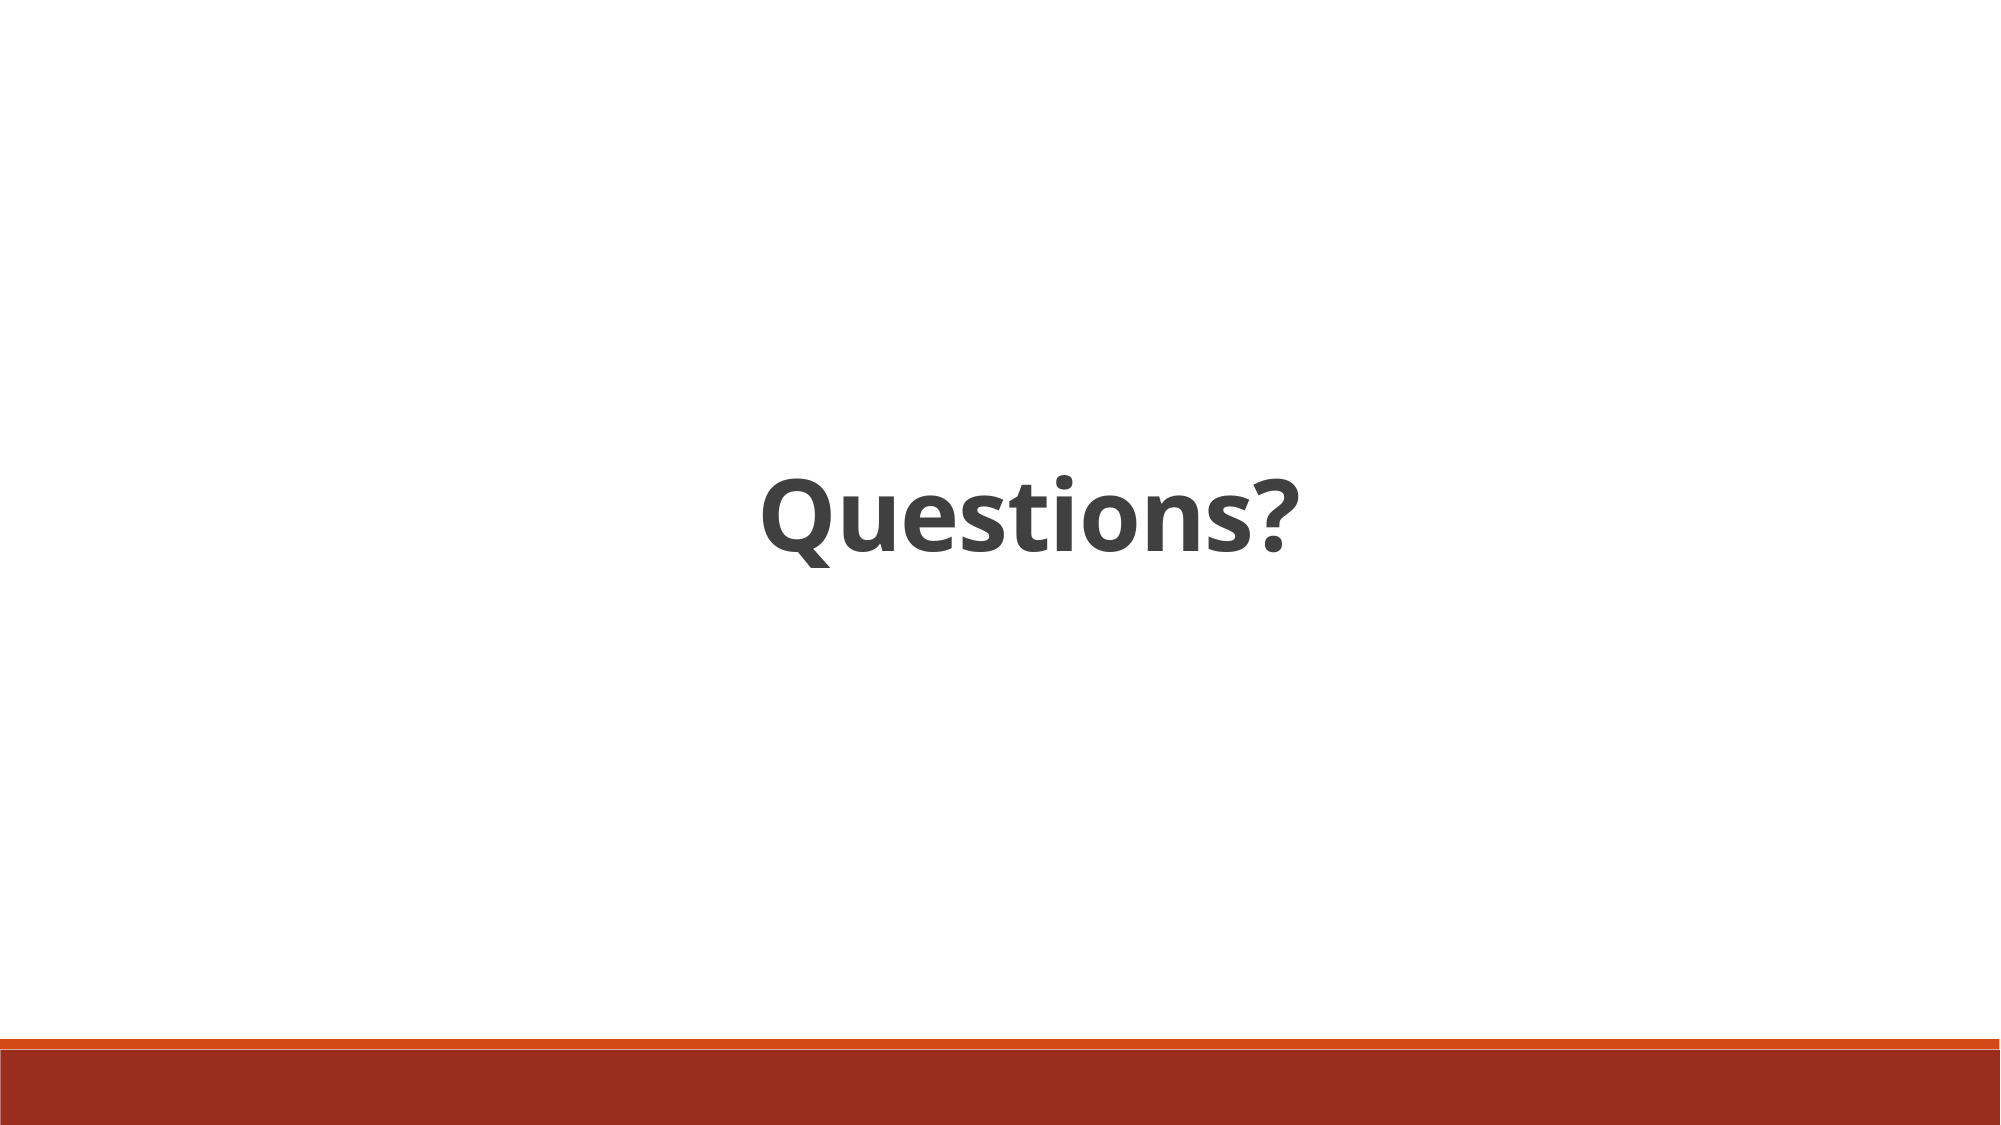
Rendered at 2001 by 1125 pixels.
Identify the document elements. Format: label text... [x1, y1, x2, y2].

title Questions? [742, 341, 2000, 579]
